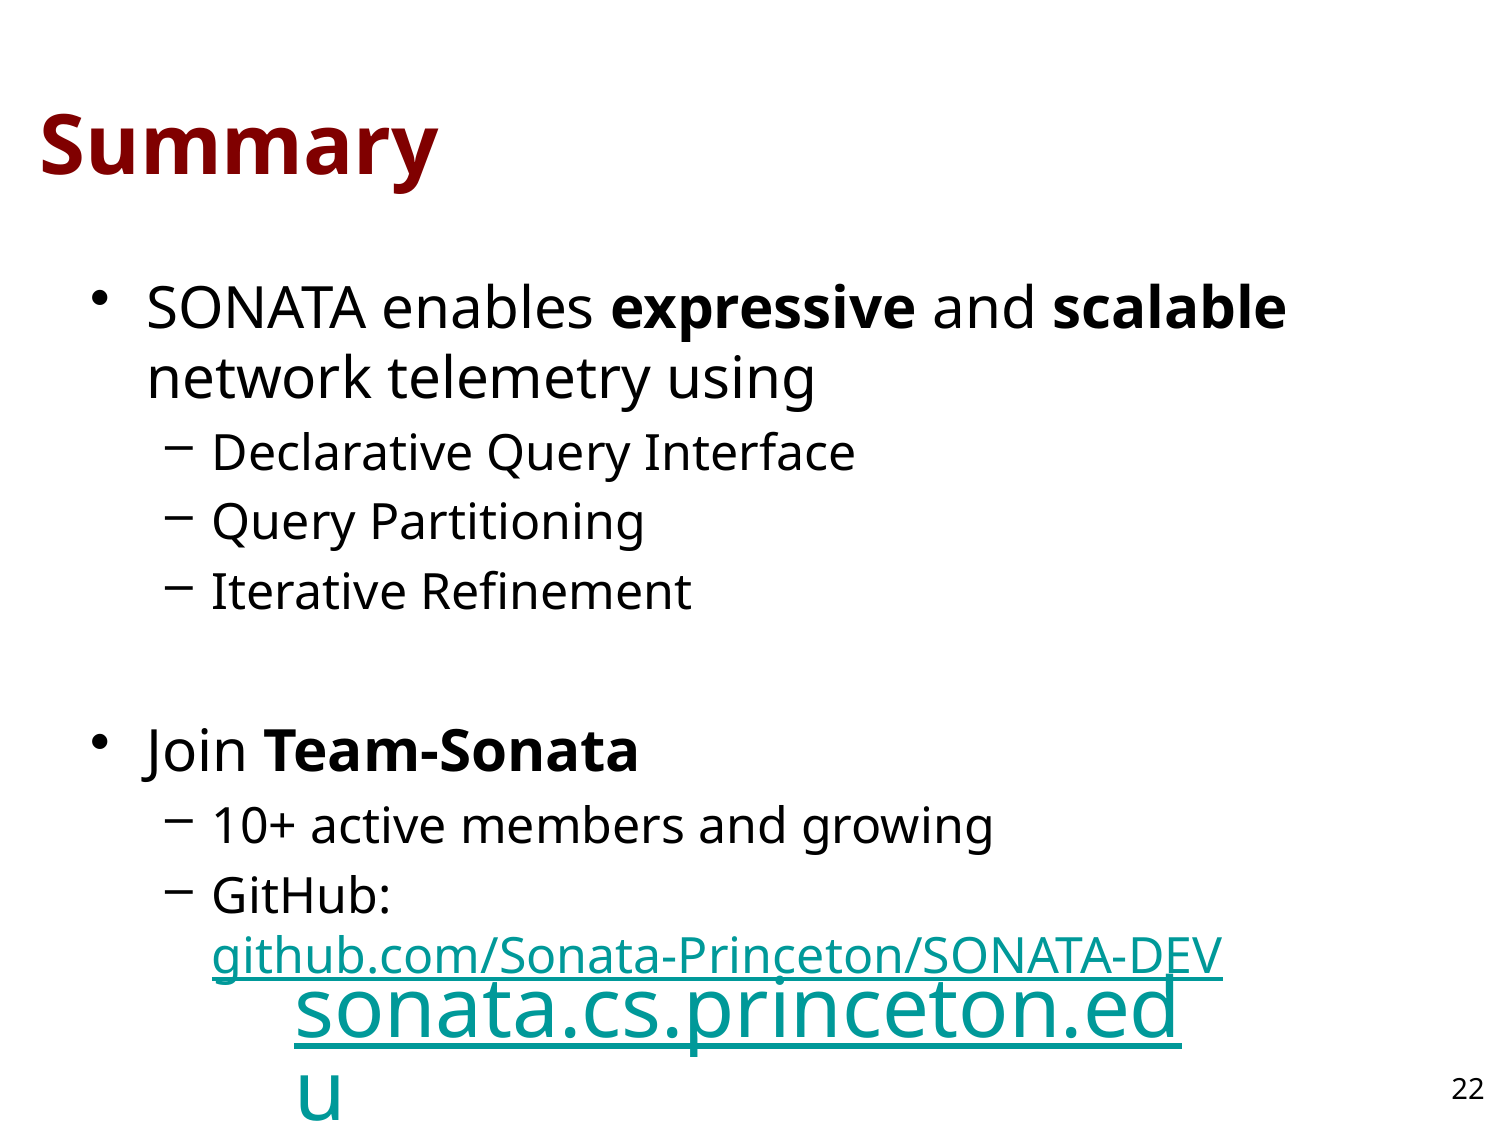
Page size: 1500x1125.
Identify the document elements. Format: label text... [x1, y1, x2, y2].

slide_number 22 [1149, 1062, 1500, 1101]
text_box sonata.cs.princeton.edu [279, 946, 1221, 1075]
list SONATA enables expressive and scalable network telemetry using Declarative Query Interface Query Partitioning Iterative Refinement Join Team-Sonata 10+ active members and growing GitHub: github.com/Sonata-Princeton/SONATA-DEV [74, 262, 1426, 1063]
title Summary [24, 47, 1463, 236]
